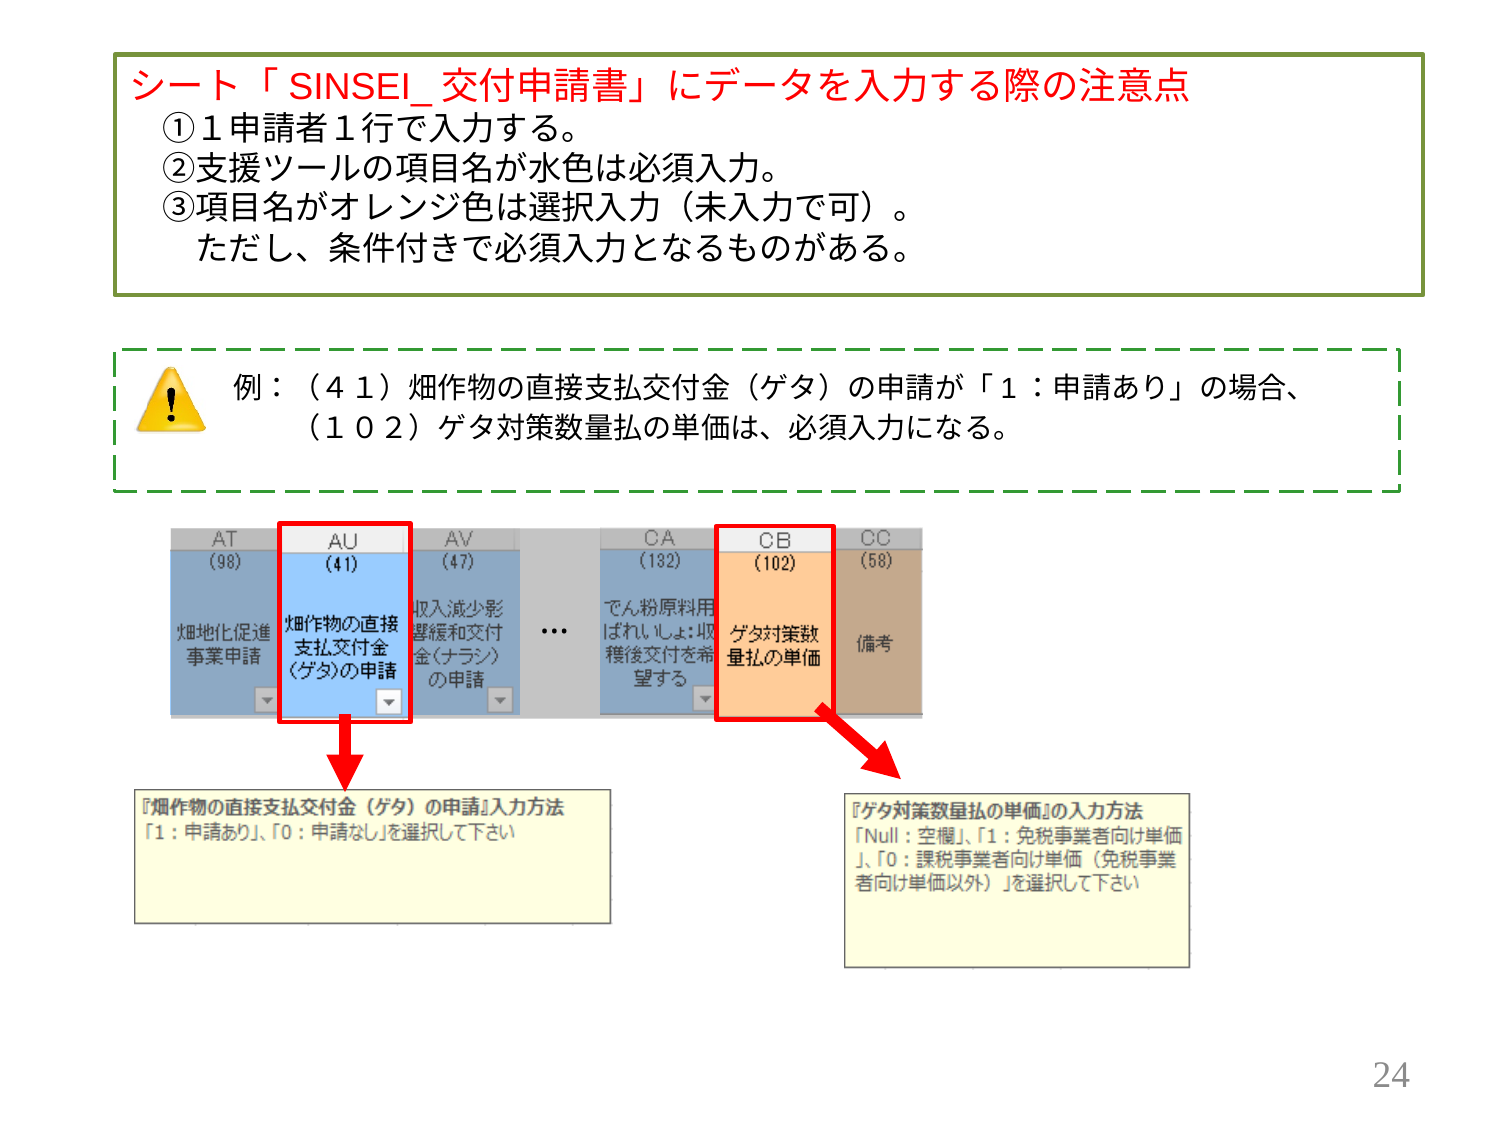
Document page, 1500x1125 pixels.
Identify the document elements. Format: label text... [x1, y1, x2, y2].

picture [134, 364, 206, 434]
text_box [817, 706, 902, 780]
picture [600, 527, 923, 718]
picture [844, 792, 1192, 970]
text_box シート「SINSEI_交付申請書」にデータを入力する際の注意点 ①１申請者１行で入力する。 ②支援ツールの項目名が水色は必須入力。 ③項目名がオレンジ色は選択入力（未入力で可）。 ただし、条件付きで必須入力となるものがある。 [113, 52, 1425, 297]
slide_number 23 [1074, 1042, 1425, 1103]
picture [169, 525, 521, 720]
text_box [519, 526, 599, 721]
text_box [114, 349, 1400, 492]
picture [134, 789, 613, 927]
text_box … [526, 589, 582, 649]
